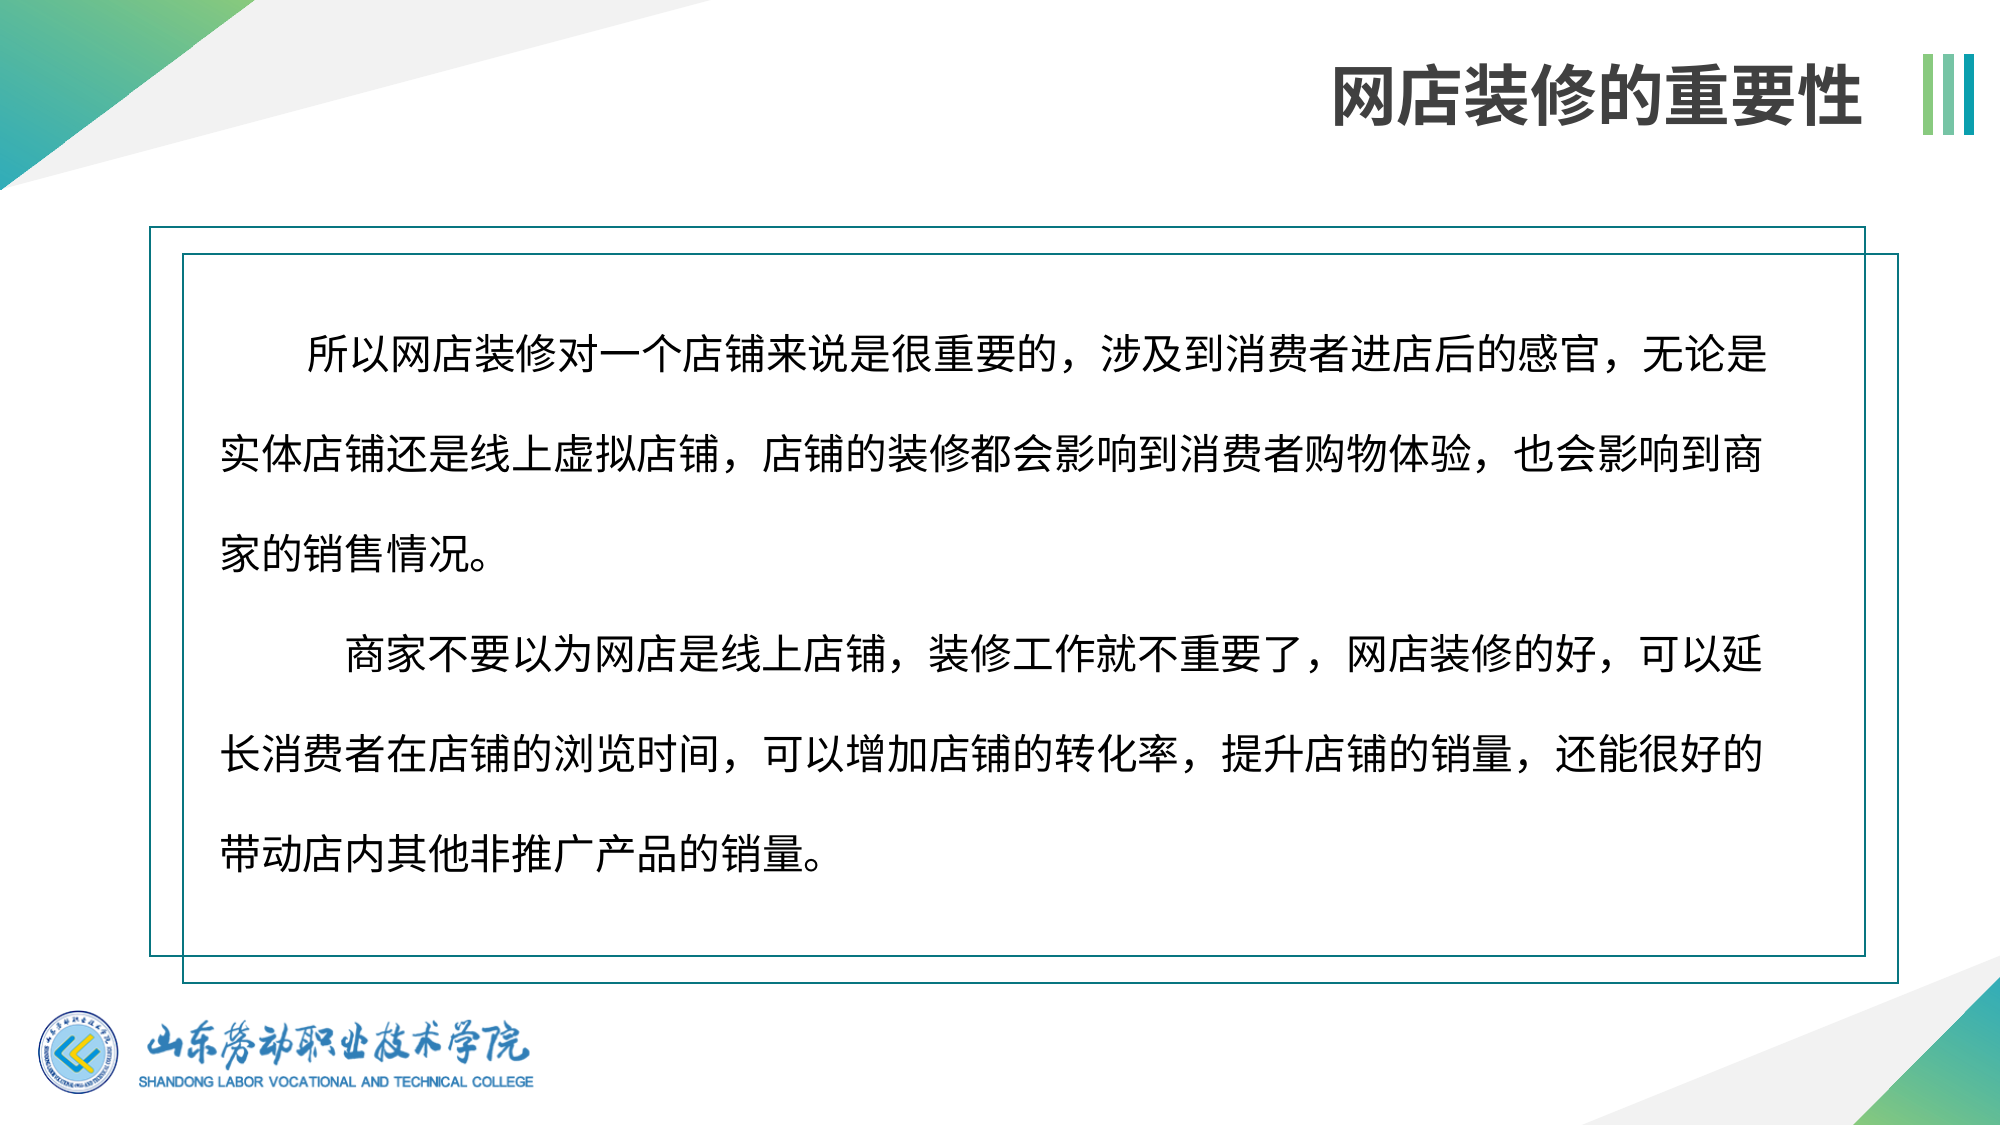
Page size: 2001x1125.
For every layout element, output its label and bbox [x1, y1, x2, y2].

picture [38, 1010, 550, 1094]
text_box [0, 0, 2000, 1125]
text_box [1928, 54, 1969, 136]
